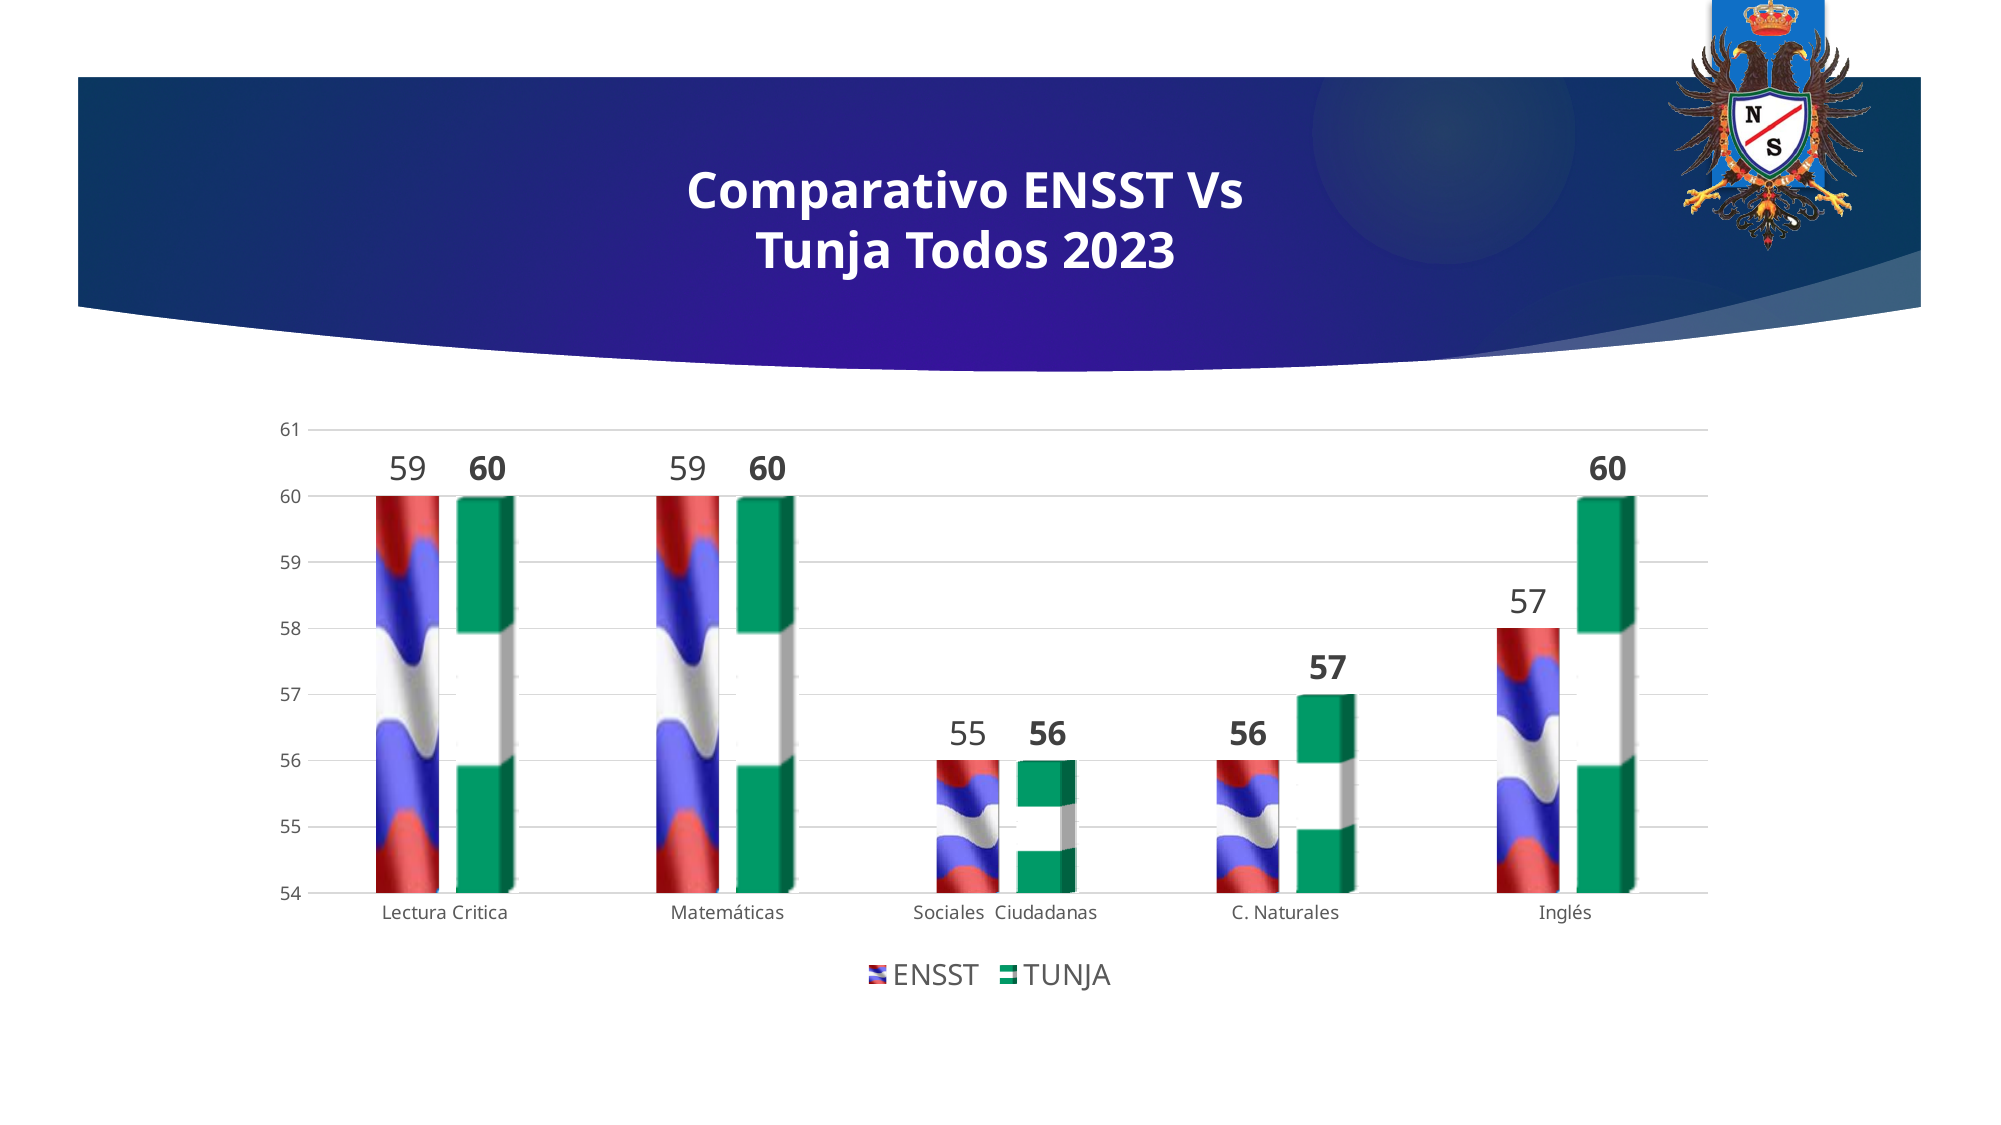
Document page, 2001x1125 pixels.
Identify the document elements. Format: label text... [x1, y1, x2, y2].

chart [249, 404, 1739, 1002]
title Comparativo ENSST Vs Tunja Todos 2023 [41, 102, 1904, 336]
picture [1660, 0, 1876, 305]
